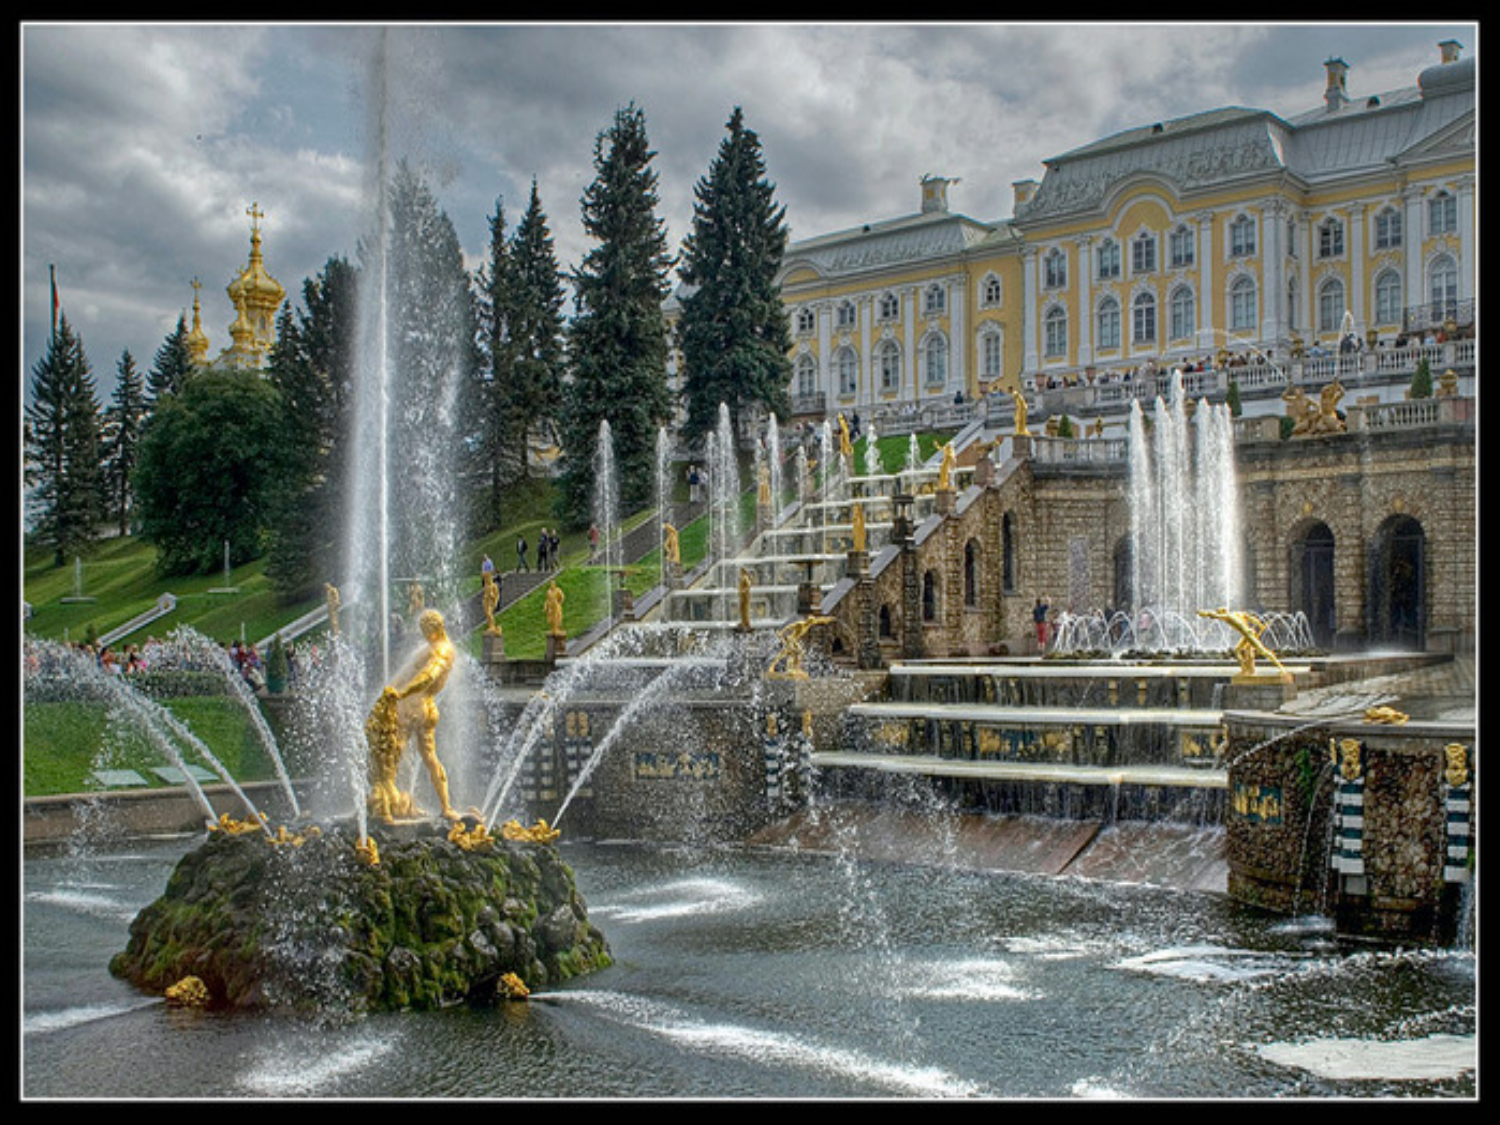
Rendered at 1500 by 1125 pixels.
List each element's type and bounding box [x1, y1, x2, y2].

list [0, 0, 1500, 1125]
